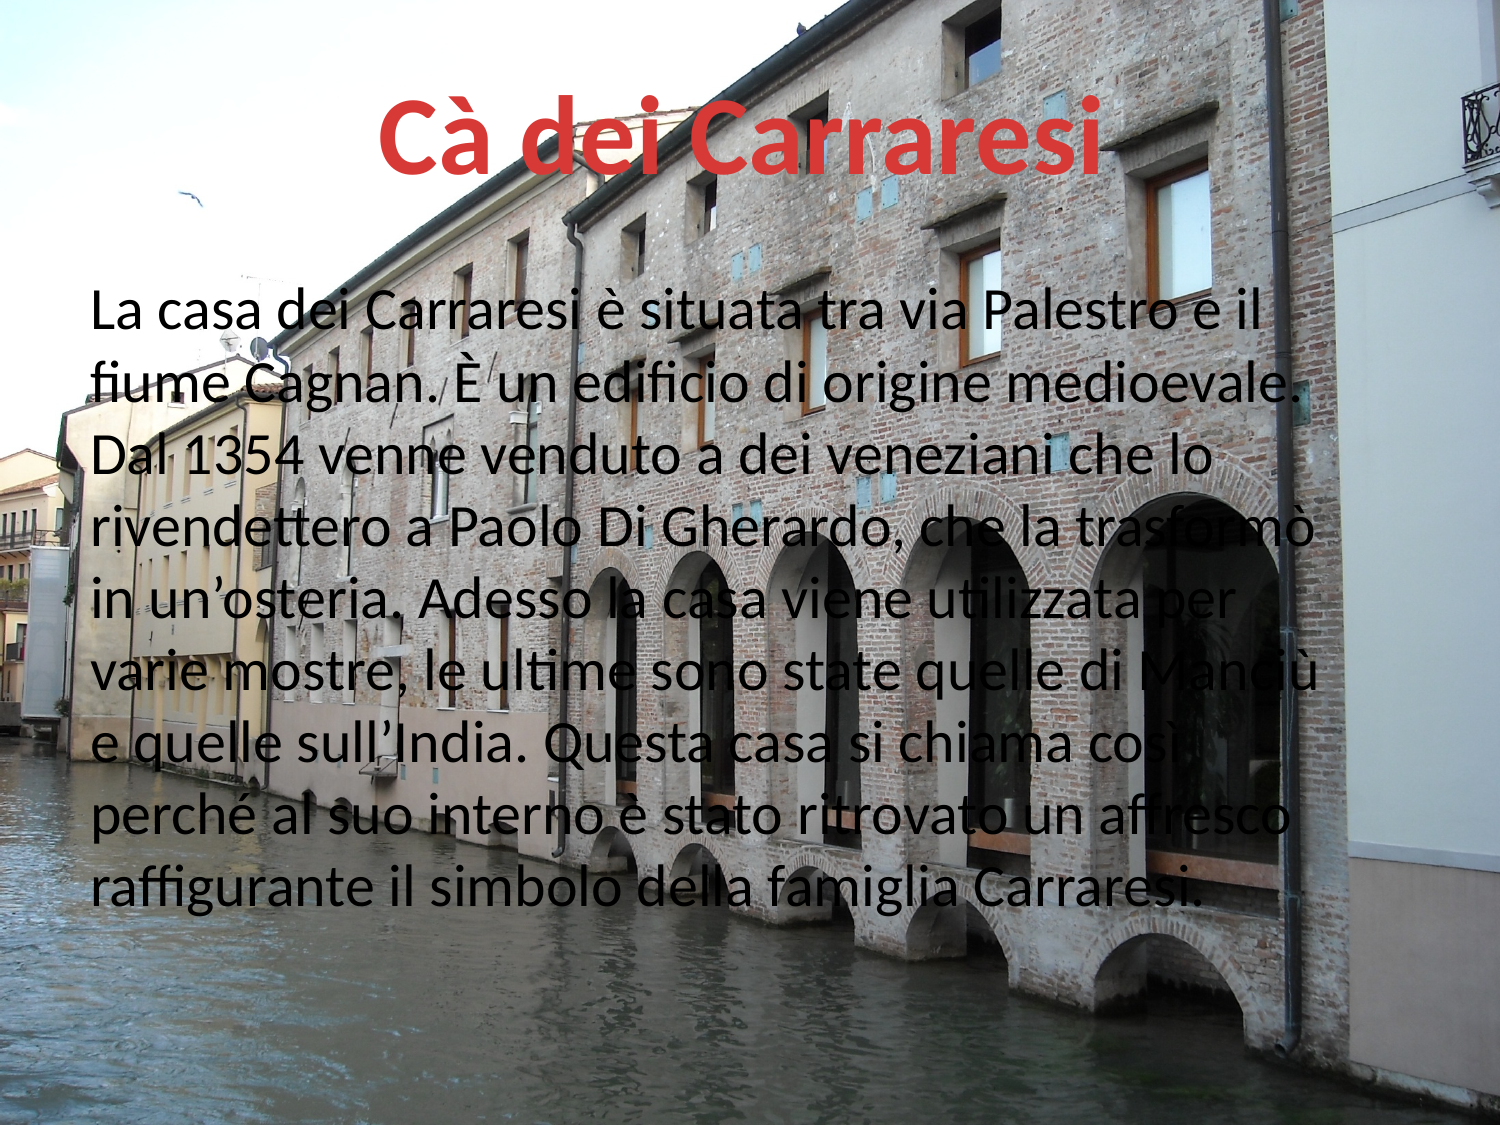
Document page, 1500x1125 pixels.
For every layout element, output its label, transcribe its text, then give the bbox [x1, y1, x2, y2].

list La casa dei Carraresi è situata tra via Palestro e il fiume Cagnan. È un edificio di origine medioevale. Dal 1354 venne venduto a dei veneziani che lo rivendettero a Paolo Di Gherardo, che la trasformò in un’osteria. Adesso la casa viene utilizzata per varie mostre, le ultime sono state quelle di Manciù e quelle sull’India. Questa casa si chiama così perché al suo interno è stato ritrovato un affresco raffigurante il simbolo della famiglia Carraresi. [75, 262, 1341, 1005]
picture [0, 0, 1500, 1125]
text_box Cà dei Carraresi [363, 54, 1121, 205]
